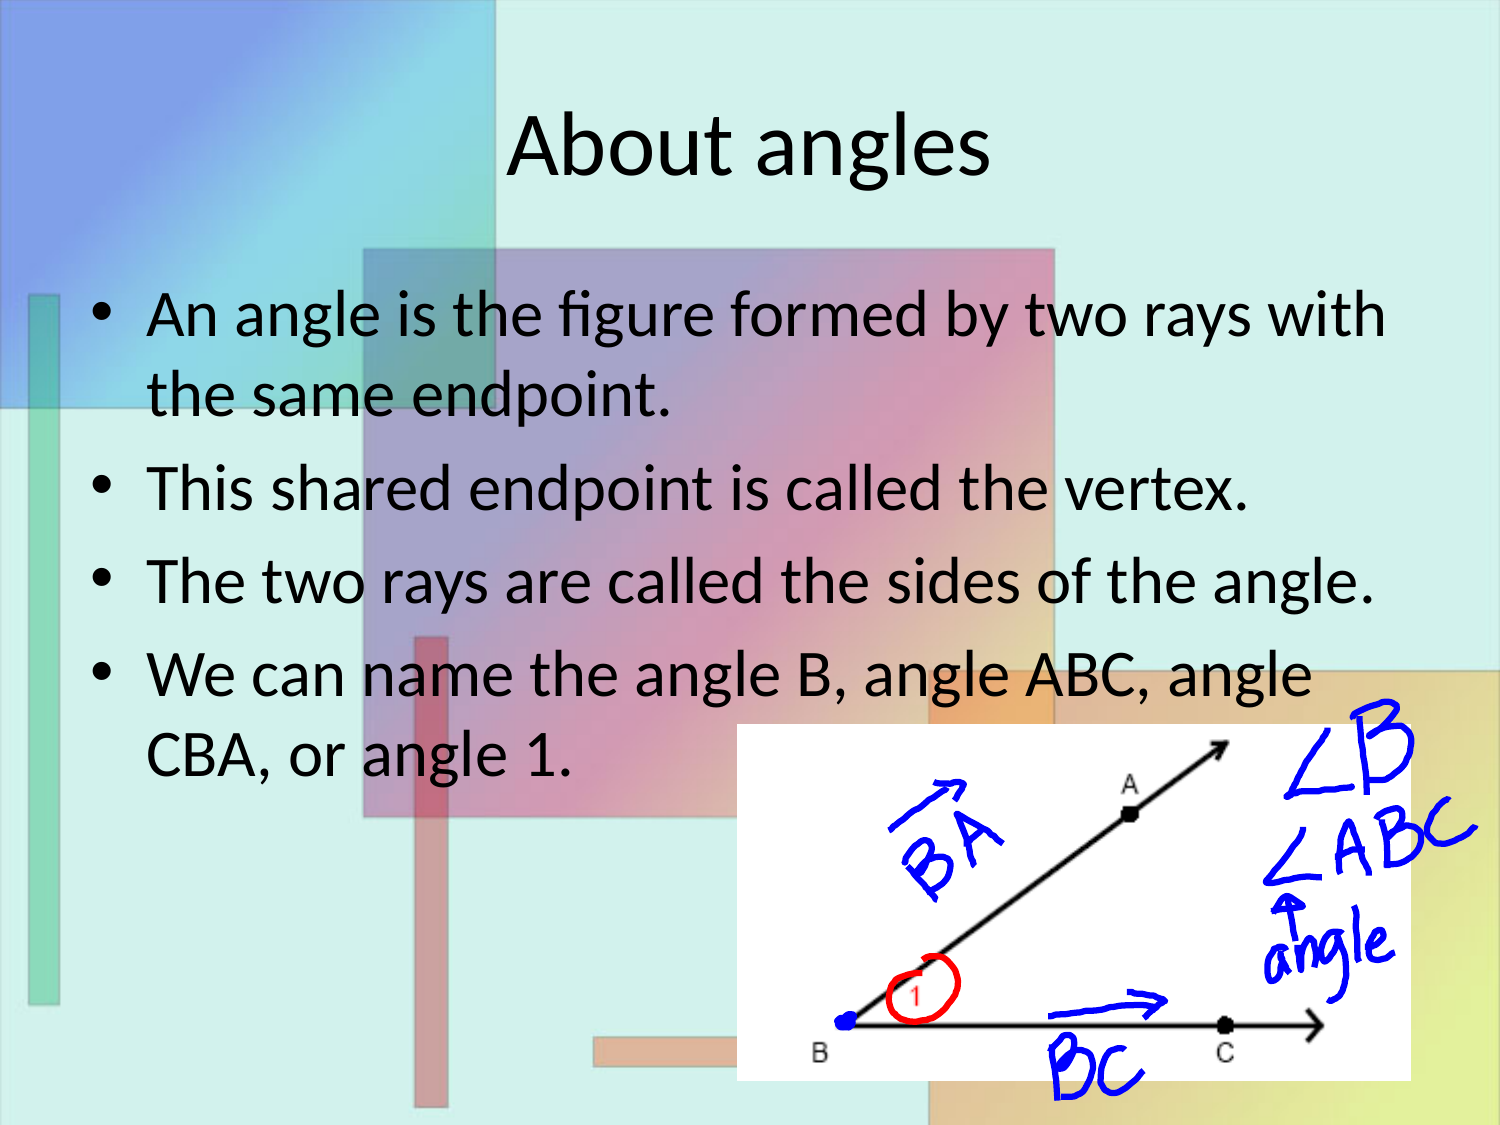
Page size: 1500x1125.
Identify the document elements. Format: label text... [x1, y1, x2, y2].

text_box [1351, 700, 1398, 723]
text_box [1415, 826, 1422, 855]
text_box [1059, 1089, 1086, 1098]
picture [0, 0, 1500, 1125]
text_box [1103, 1089, 1126, 1094]
title About angles [75, 45, 1425, 233]
list An angle is the figure formed by two rays with the same endpoint. This shared endpoint is called the vertex. The two rays are called the sides of the angle. We can name the angle B, angle ABC, angle CBA, or angle 1. [75, 262, 1425, 1005]
text_box [1055, 1089, 1059, 1101]
text_box [1426, 798, 1477, 845]
